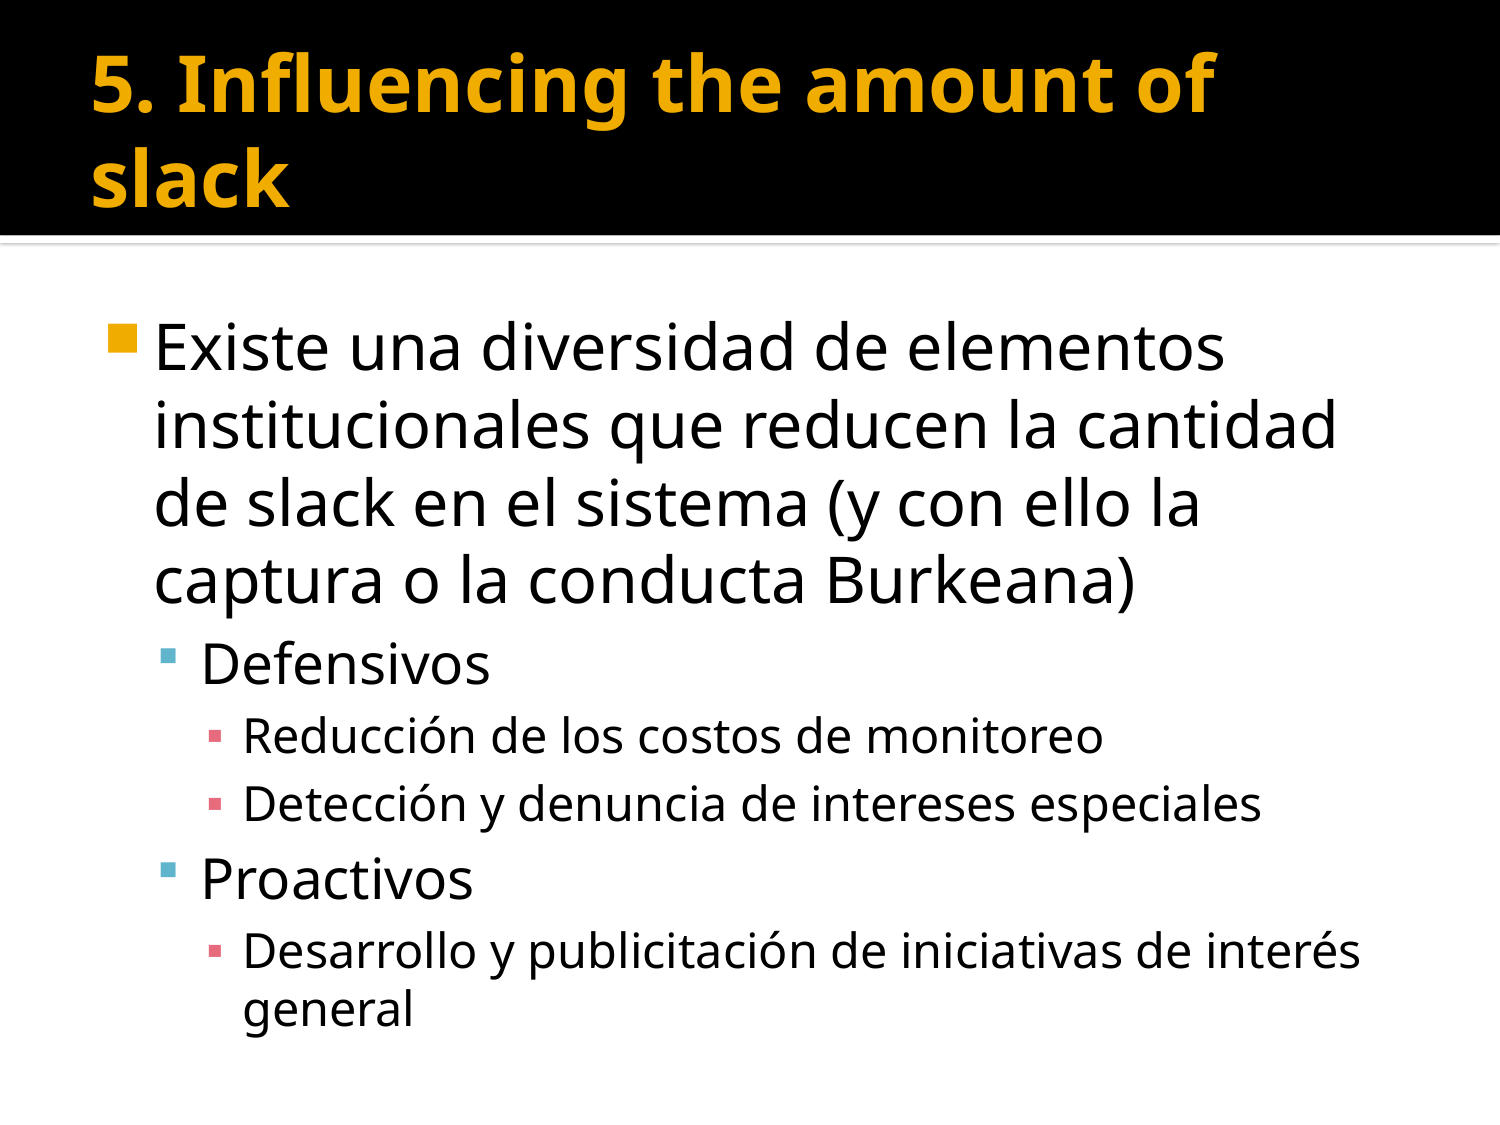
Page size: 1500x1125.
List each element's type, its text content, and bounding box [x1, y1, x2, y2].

list Existe una diversidad de elementos institucionales que reducen la cantidad de slack en el sistema (y con ello la captura o la conducta Burkeana) Defensivos Reducción de los costos de monitoreo Detección y denuncia de intereses especiales Proactivos Desarrollo y publicitación de iniciativas de interés general [75, 291, 1425, 1050]
title 5. Influencing the amount of slack [75, 25, 1425, 231]
